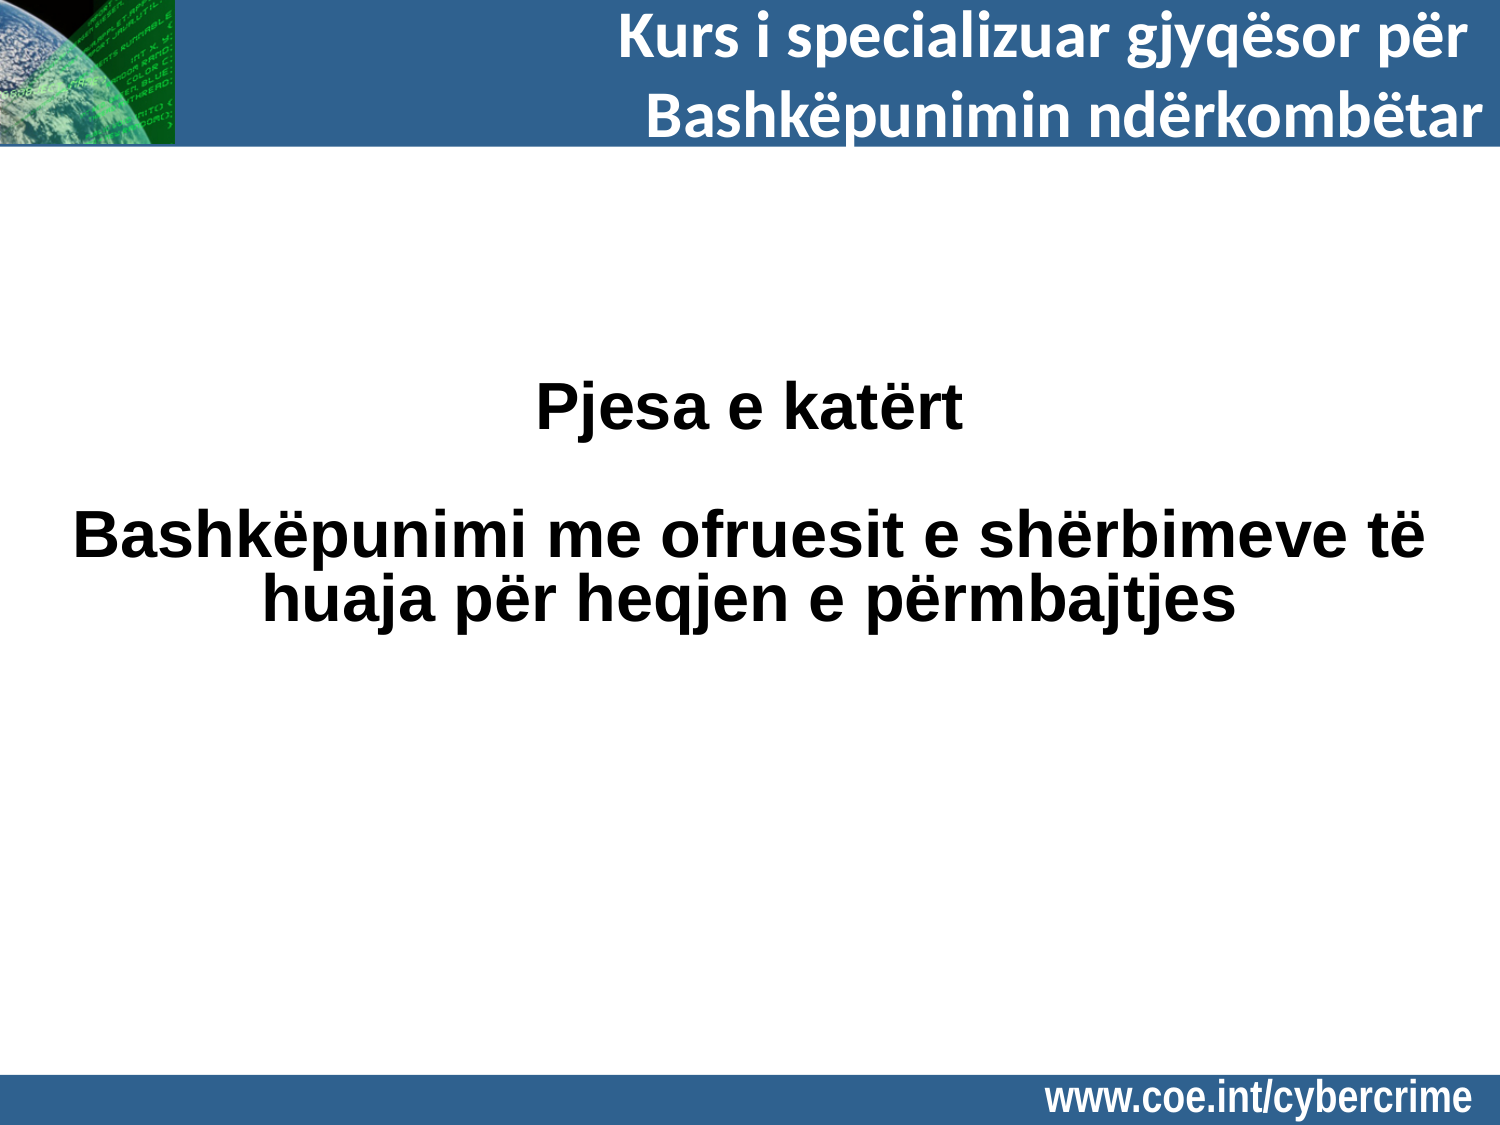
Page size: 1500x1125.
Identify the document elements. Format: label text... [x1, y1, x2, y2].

text_box www.coe.int/cybercrime [1030, 1059, 1500, 1125]
picture [0, 0, 175, 144]
text_box Pjesa e katërt Bashkëpunimi me ofruesit e shërbimeve të huaja për heqjen e përmbajtjes [50, 371, 1450, 642]
text_box Kurs i specializuar gjyqësor për Bashkëpunimin ndërkombëtar [177, 0, 1500, 149]
text_box [0, 1073, 1030, 1125]
